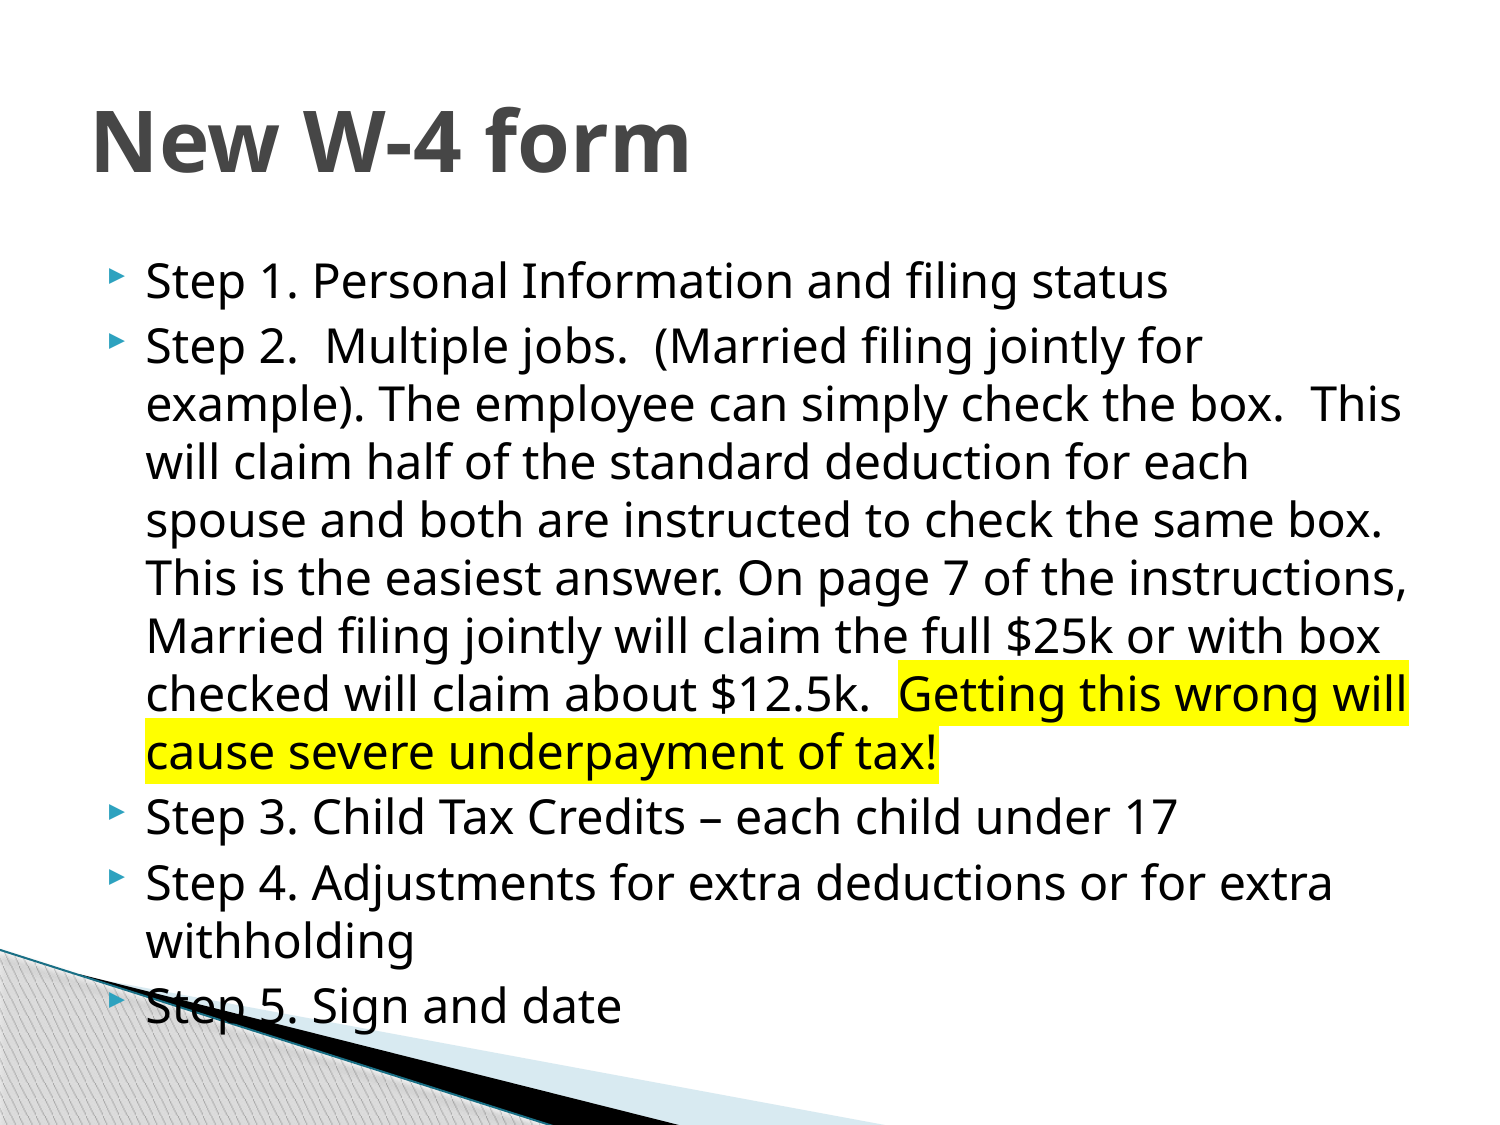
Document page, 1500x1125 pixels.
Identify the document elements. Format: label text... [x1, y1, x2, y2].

title New W-4 form [75, 45, 1425, 233]
list Step 1. Personal Information and filing status Step 2. Multiple jobs. (Married filing jointly for example). The employee can simply check the box. This will claim half of the standard deduction for each spouse and both are instructed to check the same box. This is the easiest answer. On page 7 of the instructions, Married filing jointly will claim the full $25k or with box checked will claim about $12.5k. Getting this wrong will cause severe underpayment of tax! Step 3. Child Tax Credits – each child under 17 Step 4. Adjustments for extra deductions or for extra withholding Step 5. Sign and date [75, 243, 1425, 1080]
